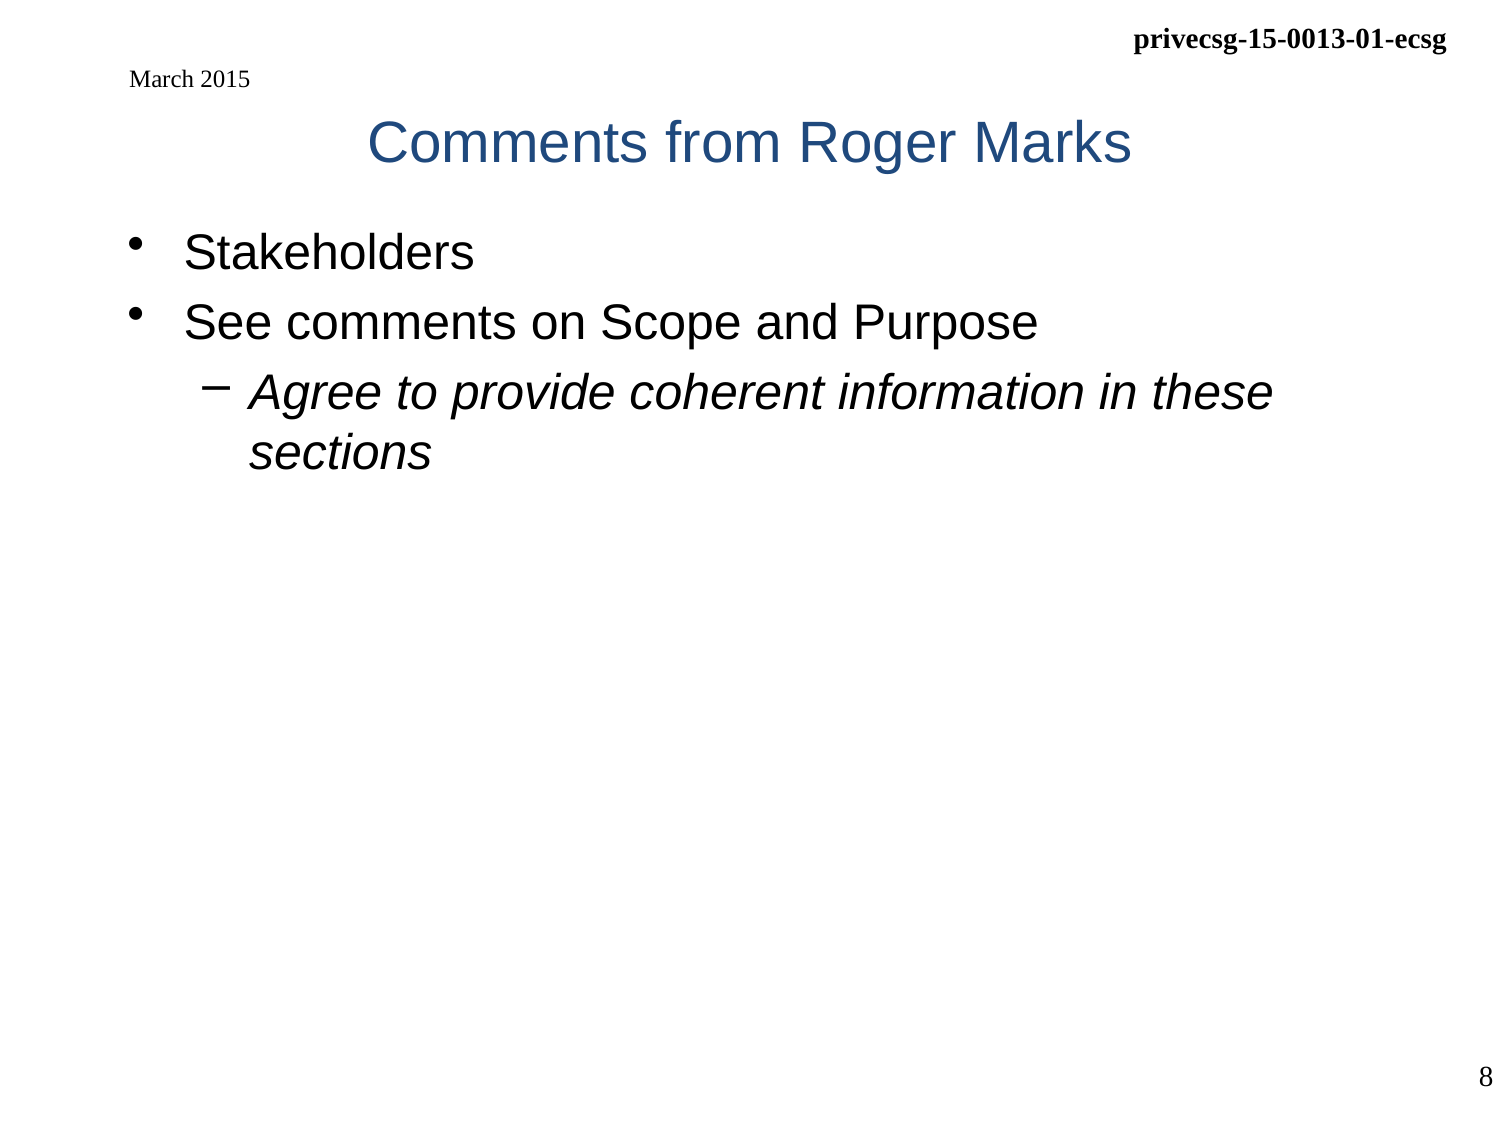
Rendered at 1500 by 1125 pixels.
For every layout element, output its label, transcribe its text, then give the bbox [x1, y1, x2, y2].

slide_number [114, 54, 422, 100]
list Stakeholders See comments on Scope and Purpose Agree to provide coherent information in these sections [112, 212, 1424, 1016]
title Comments from Roger Marks [75, 45, 1425, 233]
